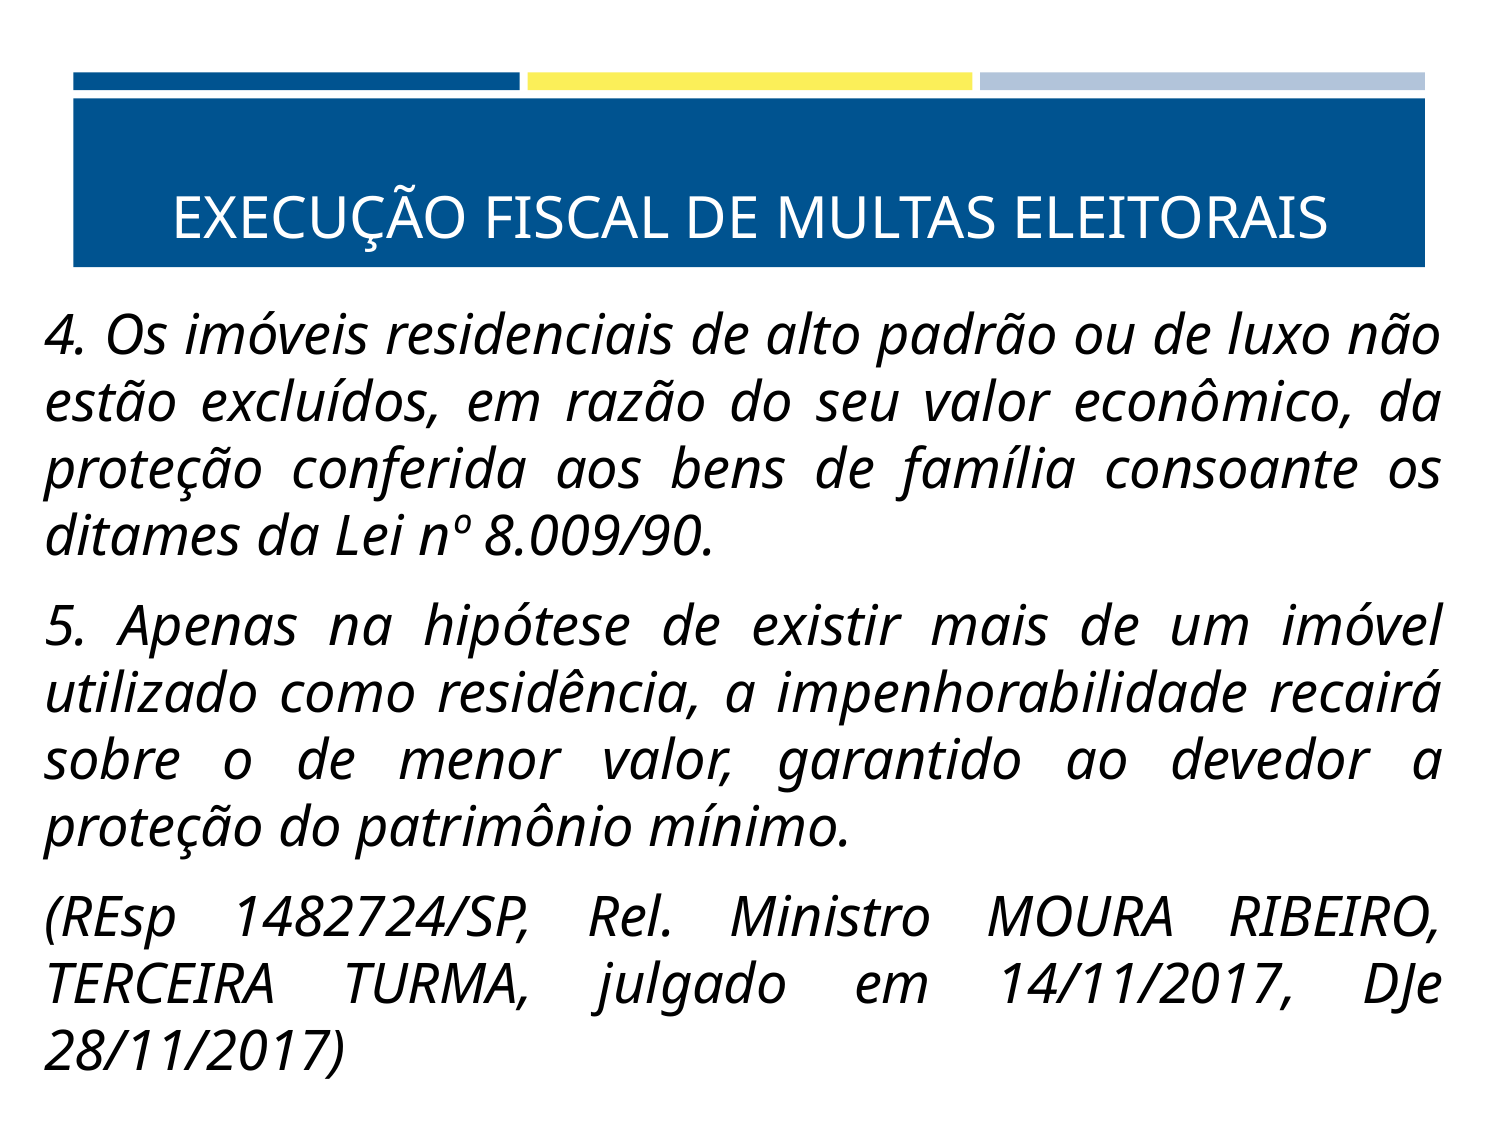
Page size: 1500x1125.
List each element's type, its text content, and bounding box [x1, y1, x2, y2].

title EXECUÇÃO FISCAL DE MULTAS ELEITORAIS [95, 112, 1406, 259]
list 4. Os imóveis residenciais de alto padrão ou de luxo não estão excluídos, em razão do seu valor econômico, da proteção conferida aos bens de família consoante os ditames da Lei nº 8.009/90. 5. Apenas na hipótese de existir mais de um imóvel utilizado como residência, a impenhorabilidade recairá sobre o de menor valor, garantido ao devedor a proteção do patrimônio mínimo. (REsp 1482724/SP, Rel. Ministro MOURA RIBEIRO, TERCEIRA TURMA, julgado em 14/11/2017, DJe 28/11/2017) [29, 290, 1459, 1094]
